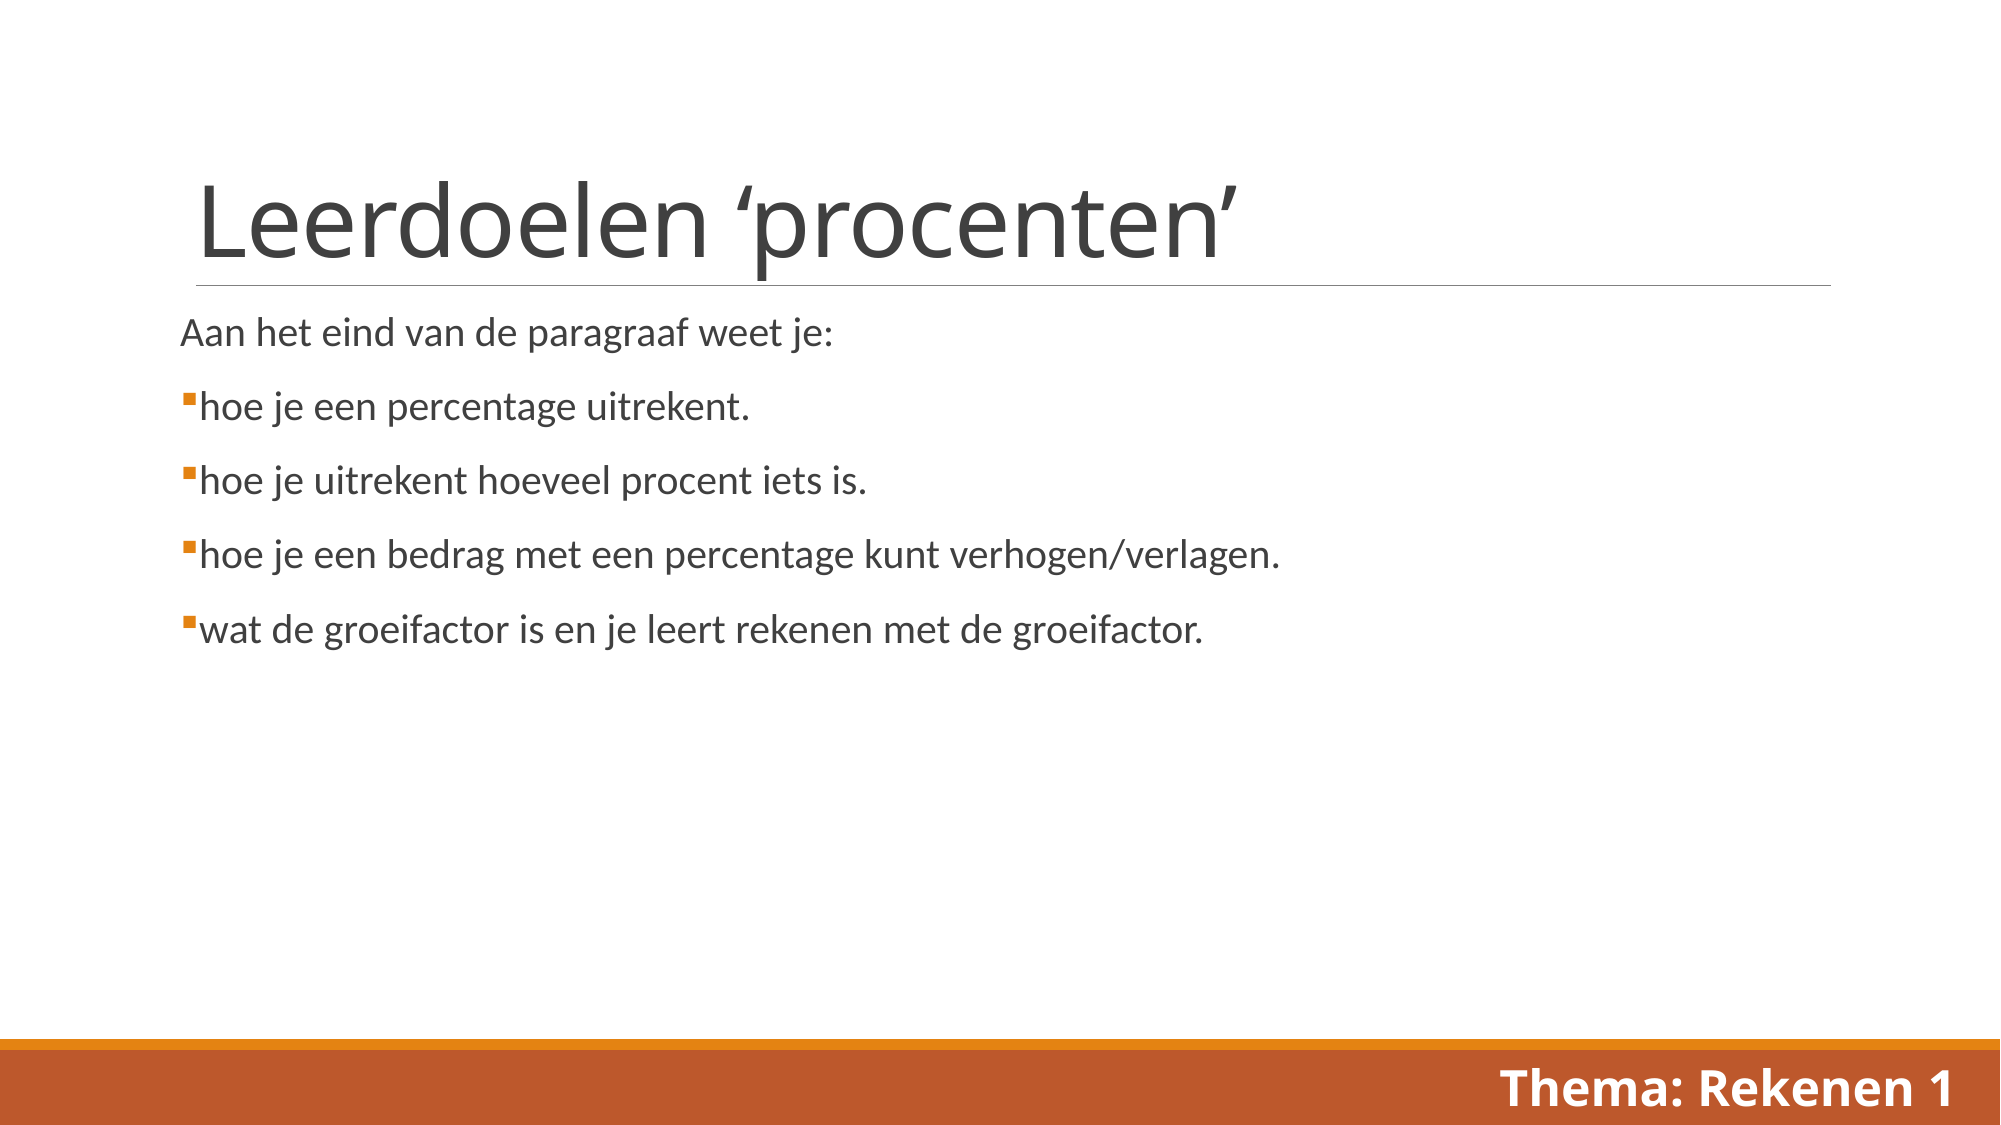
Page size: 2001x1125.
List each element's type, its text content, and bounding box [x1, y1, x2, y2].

list Aan het eind van de paragraaf weet je: hoe je een percentage uitrekent. hoe je uitrekent hoeveel procent iets is. hoe je een bedrag met een percentage kunt verhogen/verlagen. wat de groeifactor is en je leert rekenen met de groeifactor. [180, 302, 1830, 963]
title Leerdoelen ‘procenten’ [180, 47, 1830, 285]
text_box Thema: Rekenen 1 [1470, 1049, 1985, 1124]
